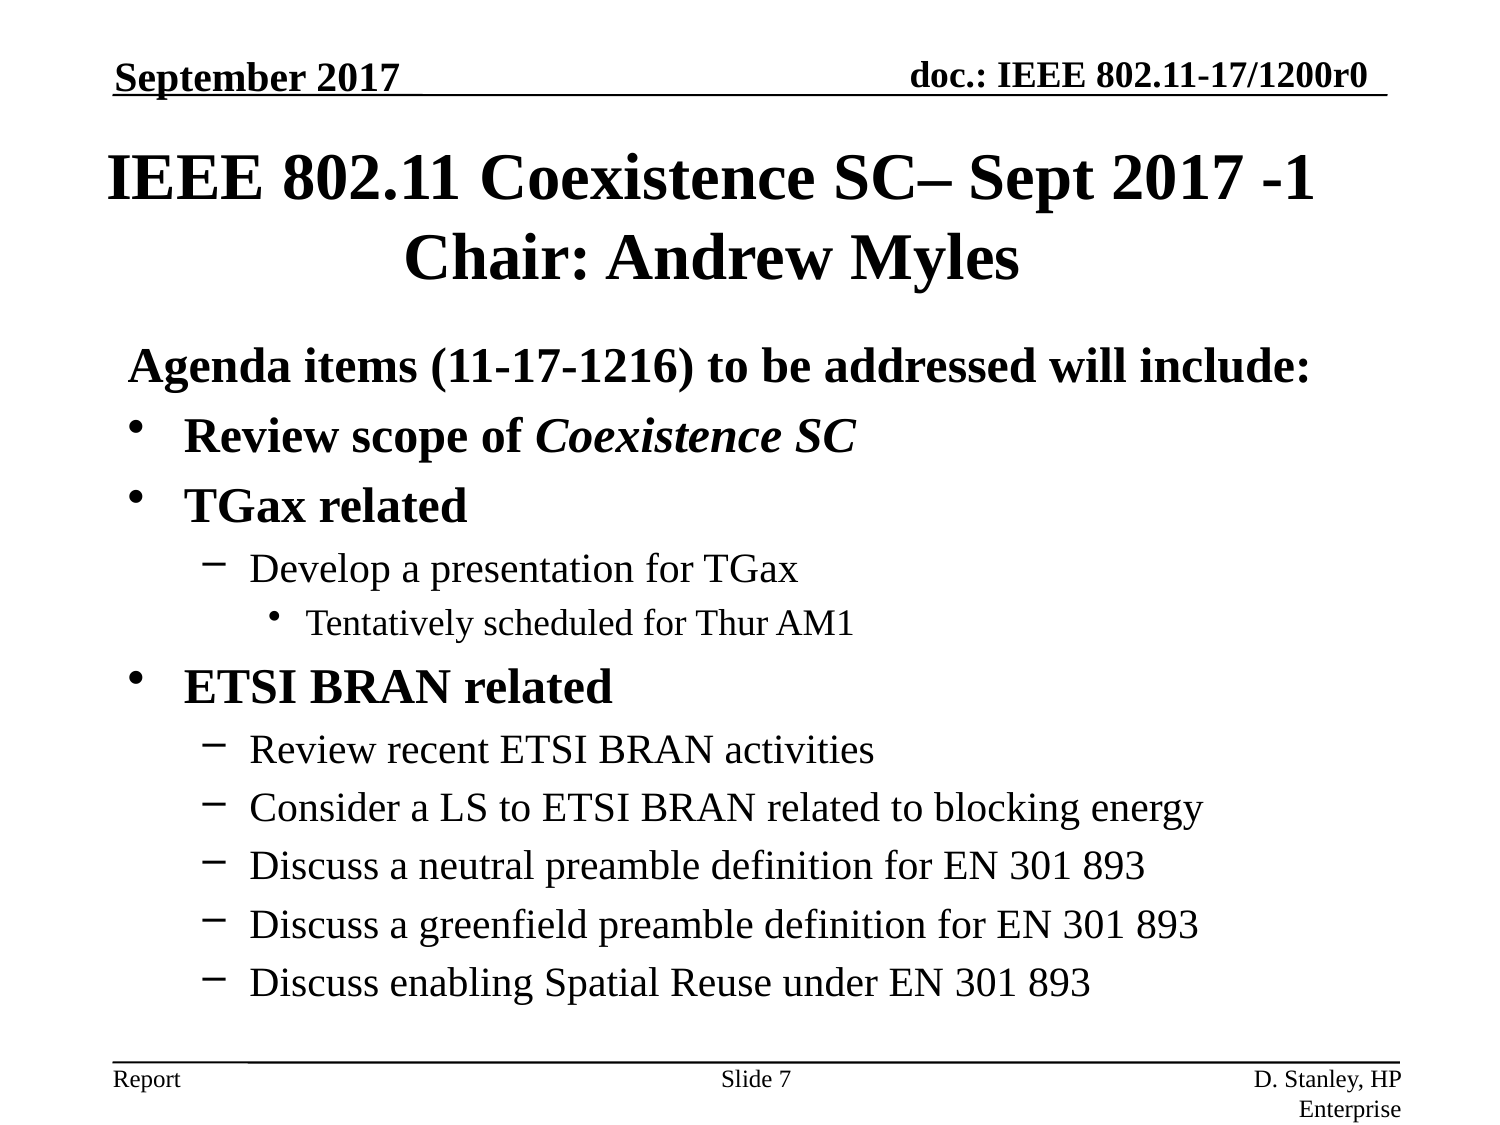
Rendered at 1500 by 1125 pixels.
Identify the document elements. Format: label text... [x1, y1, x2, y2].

footer D. Stanley, HP Enterprise [1170, 1062, 1402, 1093]
list Agenda items (11-17-1216) to be addressed will include: Review scope of Coexistence SC TGax related Develop a presentation for TGax Tentatively scheduled for Thur AM1 ETSI BRAN related Review recent ETSI BRAN activities Consider a LS to ETSI BRAN related to blocking energy Discuss a neutral preamble definition for EN 301 893 Discuss a greenfield preamble definition for EN 301 893 Discuss enabling Spatial Reuse under EN 301 893 [112, 324, 1375, 1038]
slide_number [114, 49, 413, 100]
slide_number Slide 7 [720, 1062, 792, 1093]
title IEEE 802.11 Coexistence SC– Sept 2017 -1 Chair: Andrew Myles [75, 125, 1350, 300]
